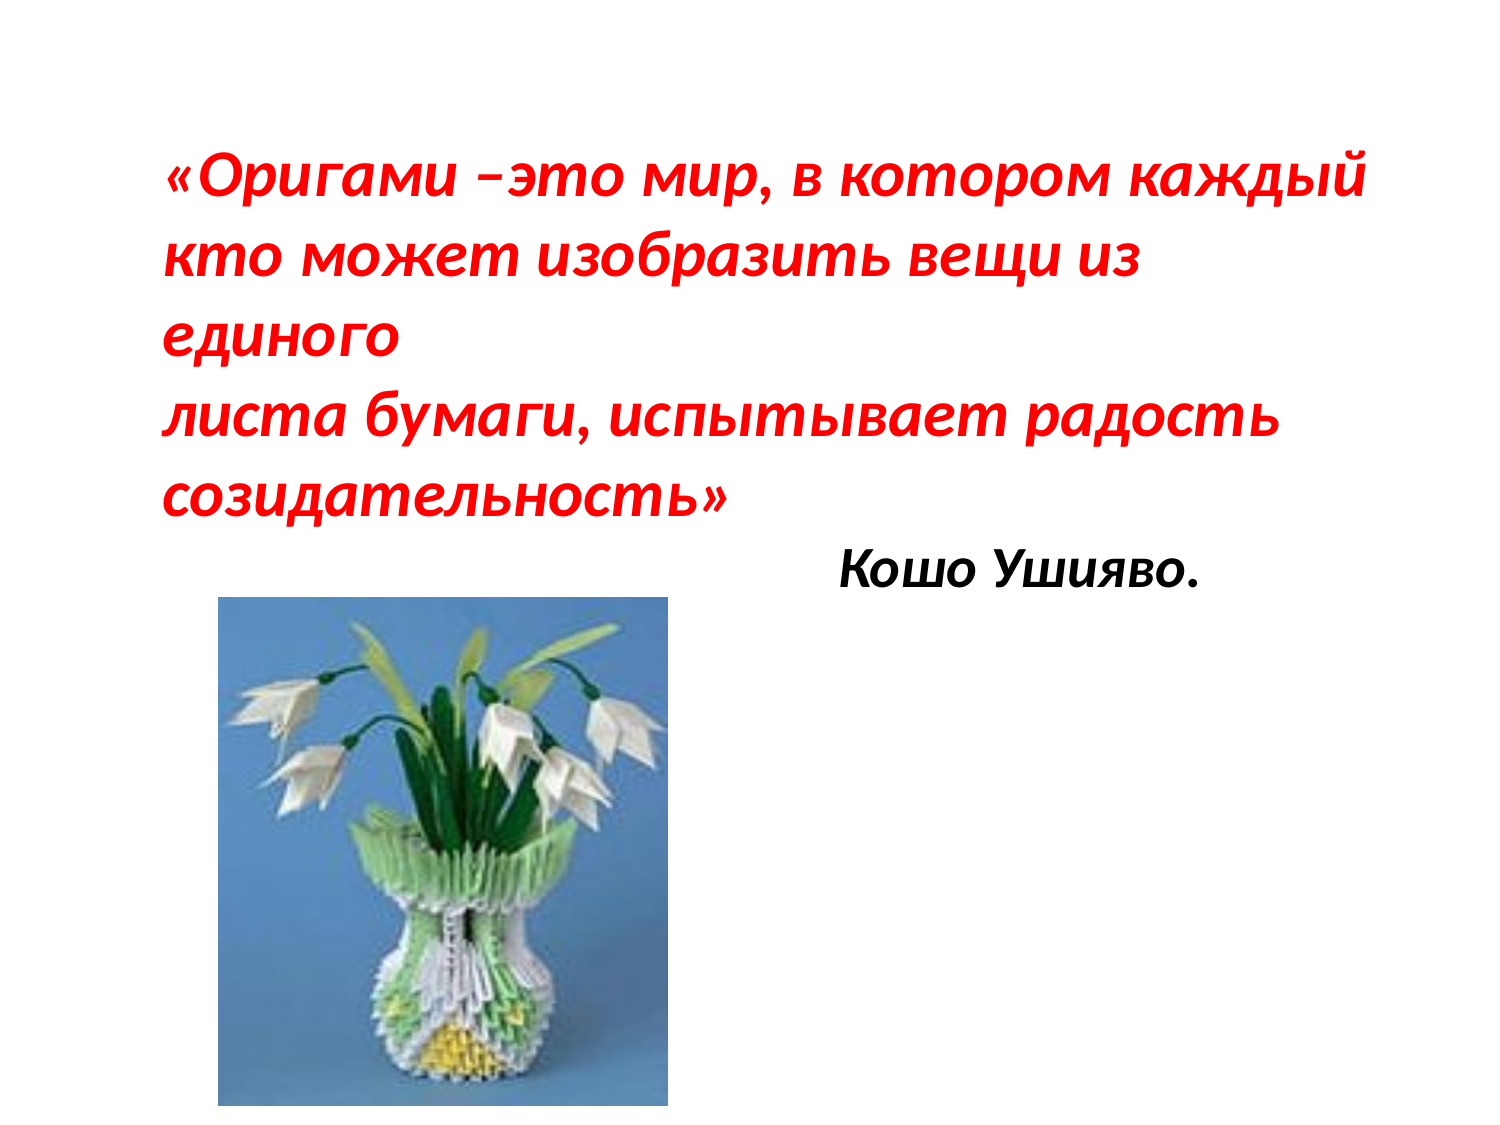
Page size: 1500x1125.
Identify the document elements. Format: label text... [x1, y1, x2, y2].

text_box «Оригами –это мир, в котором каждый кто может изобразить вещи из единого листа бумаги, испытывает радость созидательность» Кошо Ушияво. [147, 122, 1400, 607]
picture [218, 597, 668, 1107]
